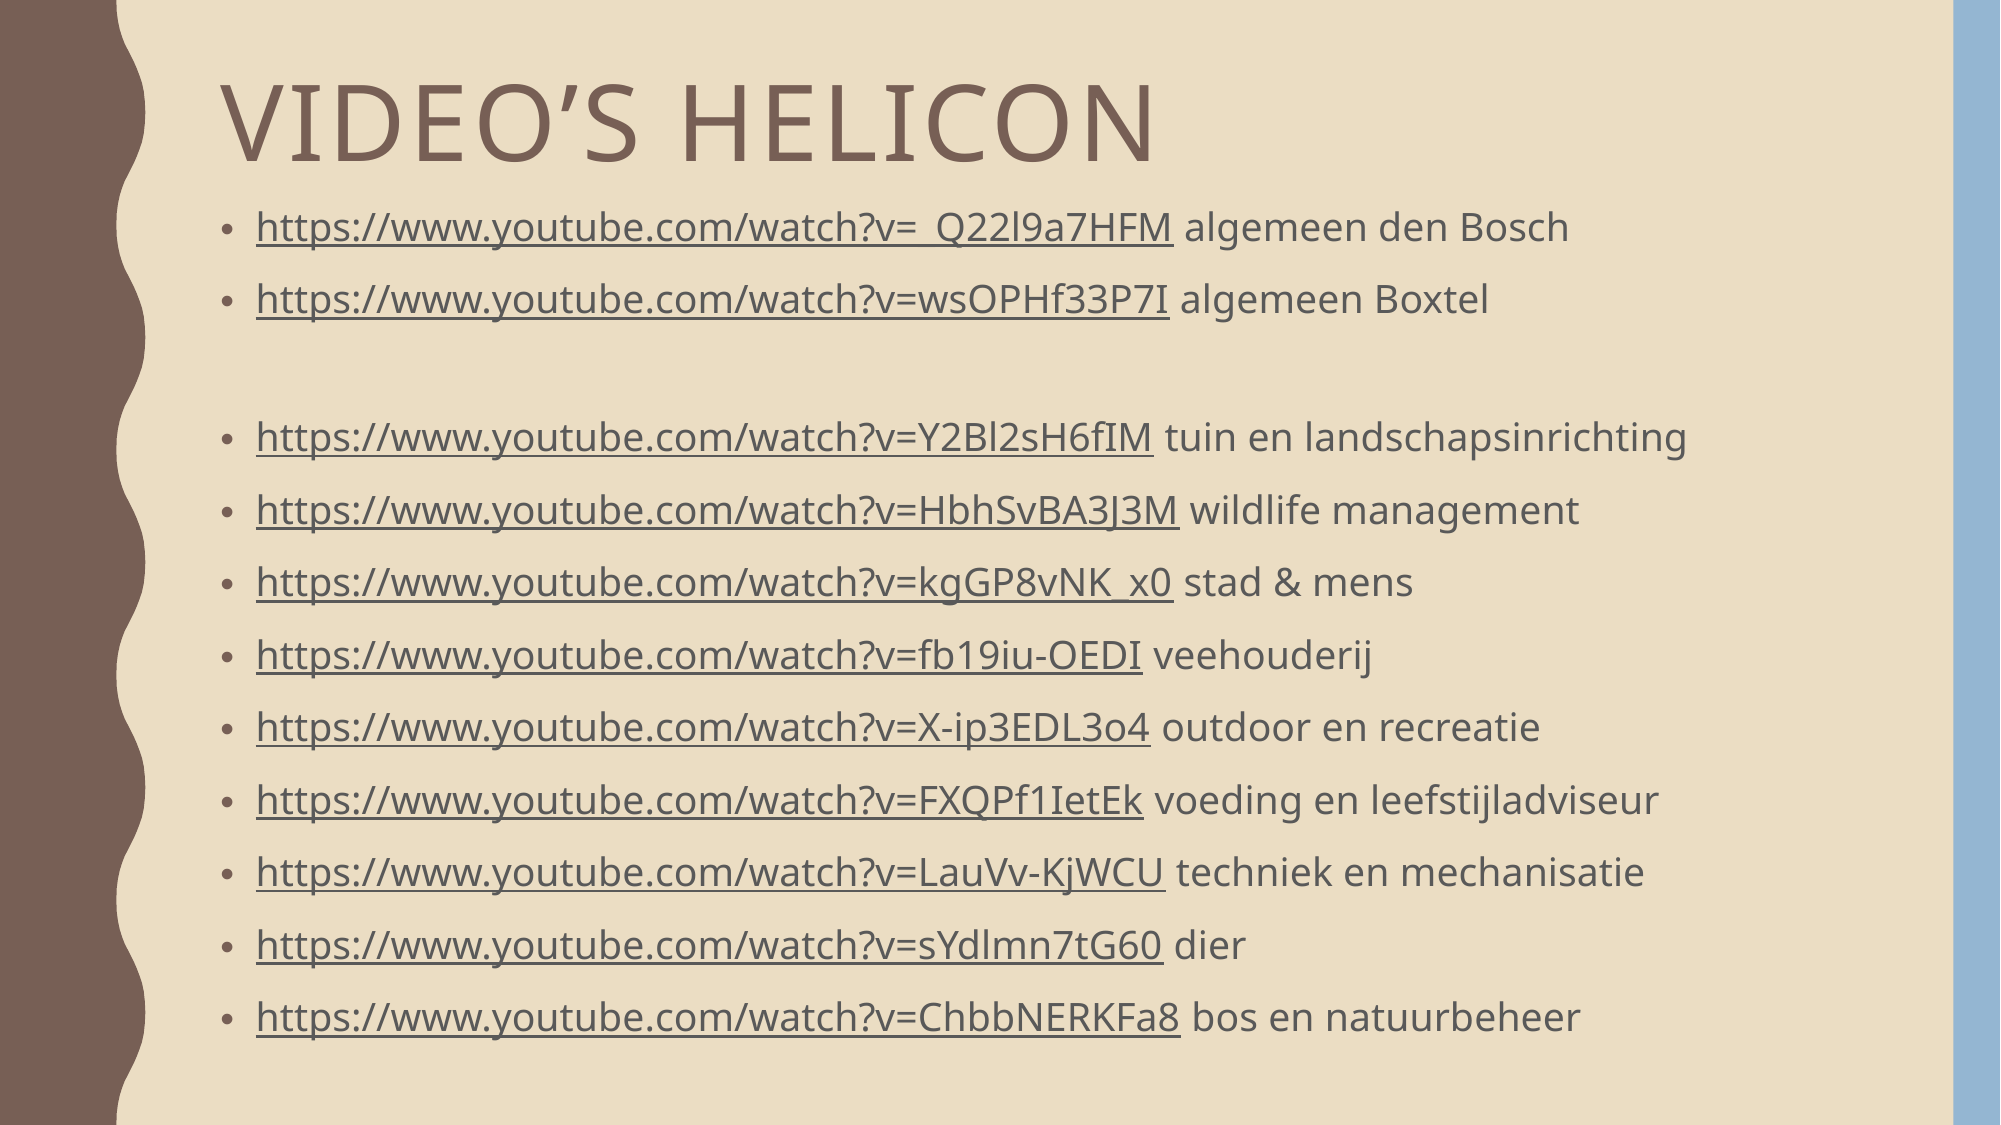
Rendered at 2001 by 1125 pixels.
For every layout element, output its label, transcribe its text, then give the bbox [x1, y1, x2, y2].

list https://www.youtube.com/watch?v=_Q22l9a7HFM algemeen den Bosch https://www.youtube.com/watch?v=wsOPHf33P7I algemeen Boxtel https://www.youtube.com/watch?v=Y2Bl2sH6fIM tuin en landschapsinrichting https://www.youtube.com/watch?v=HbhSvBA3J3M wildlife management https://www.youtube.com/watch?v=kgGP8vNK_x0 stad & mens https://www.youtube.com/watch?v=fb19iu-OEDI veehouderij https://www.youtube.com/watch?v=X-ip3EDL3o4 outdoor en recreatie https://www.youtube.com/watch?v=FXQPf1IetEk voeding en leefstijladviseur https://www.youtube.com/watch?v=LauVv-KjWCU techniek en mechanisatie https://www.youtube.com/watch?v=sYdlmn7tG60 dier https://www.youtube.com/watch?v=ChbbNERKFa8 bos en natuurbeheer [205, 189, 1875, 1063]
title Video’s Helicon [205, 62, 1875, 189]
